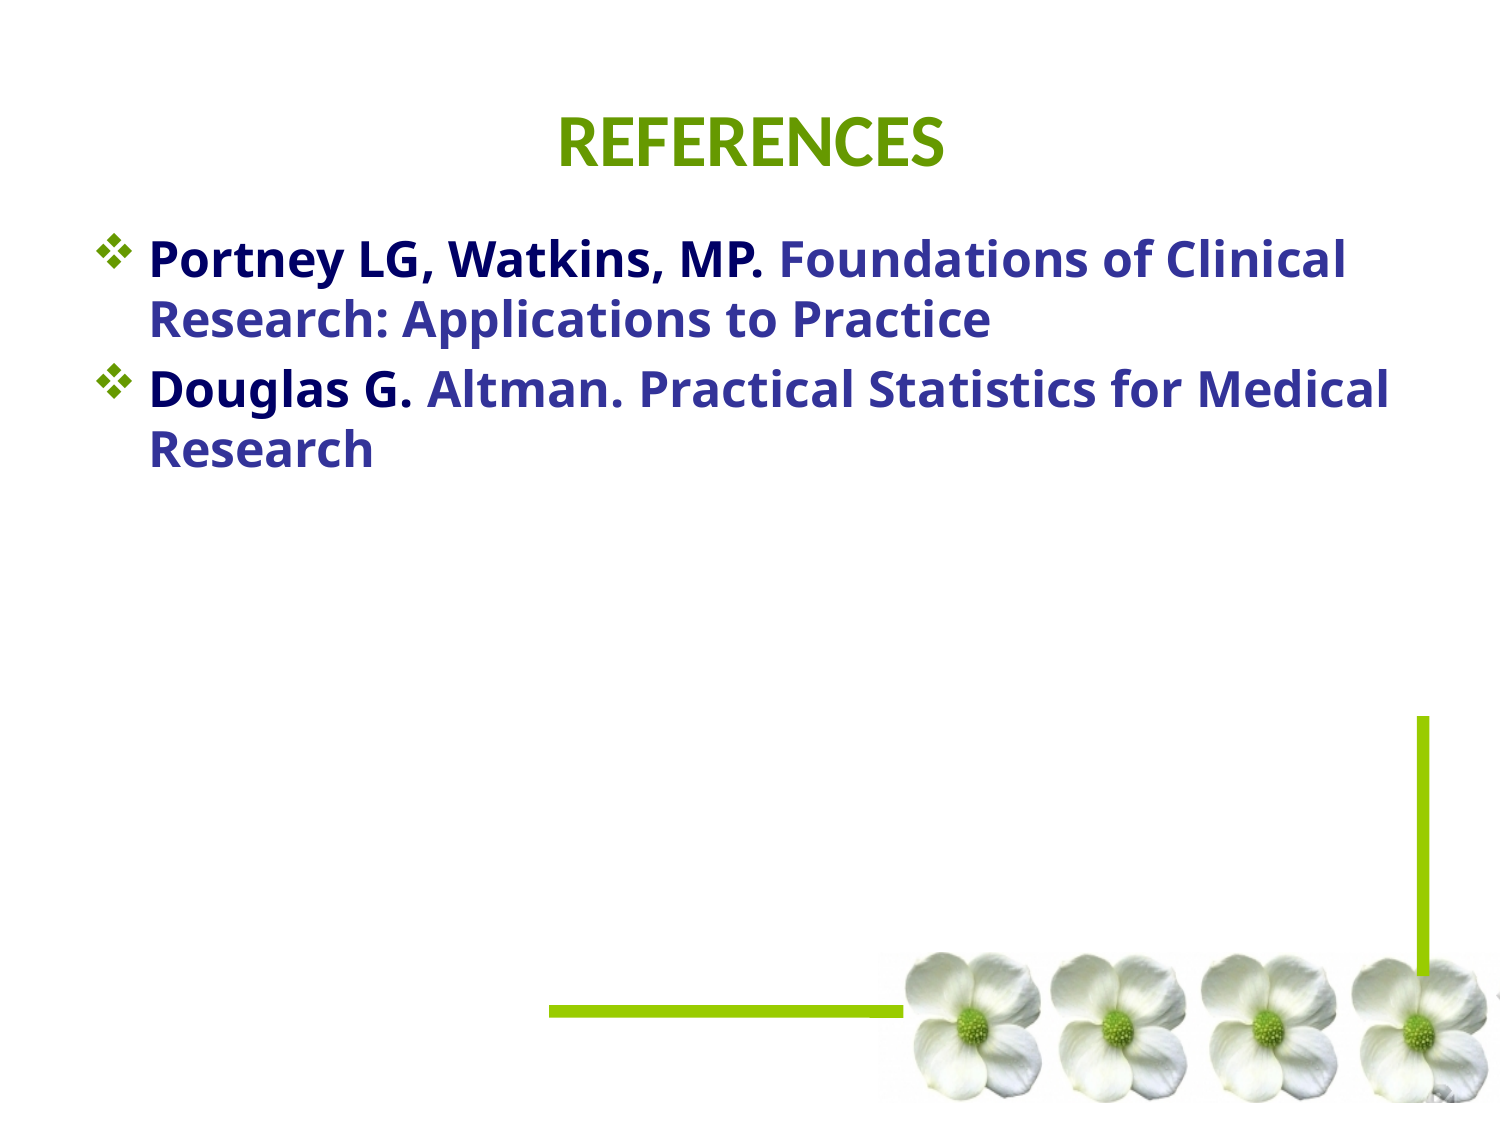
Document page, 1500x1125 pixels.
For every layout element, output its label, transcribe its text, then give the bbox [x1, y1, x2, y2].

title REFERENCES [76, 42, 1428, 219]
list Portney LG, Watkins, MP. Foundations of Clinical Research: Applications to Practice Douglas G. Altman. Practical Statistics for Medical Research [76, 219, 1428, 953]
picture [878, 952, 1500, 1103]
